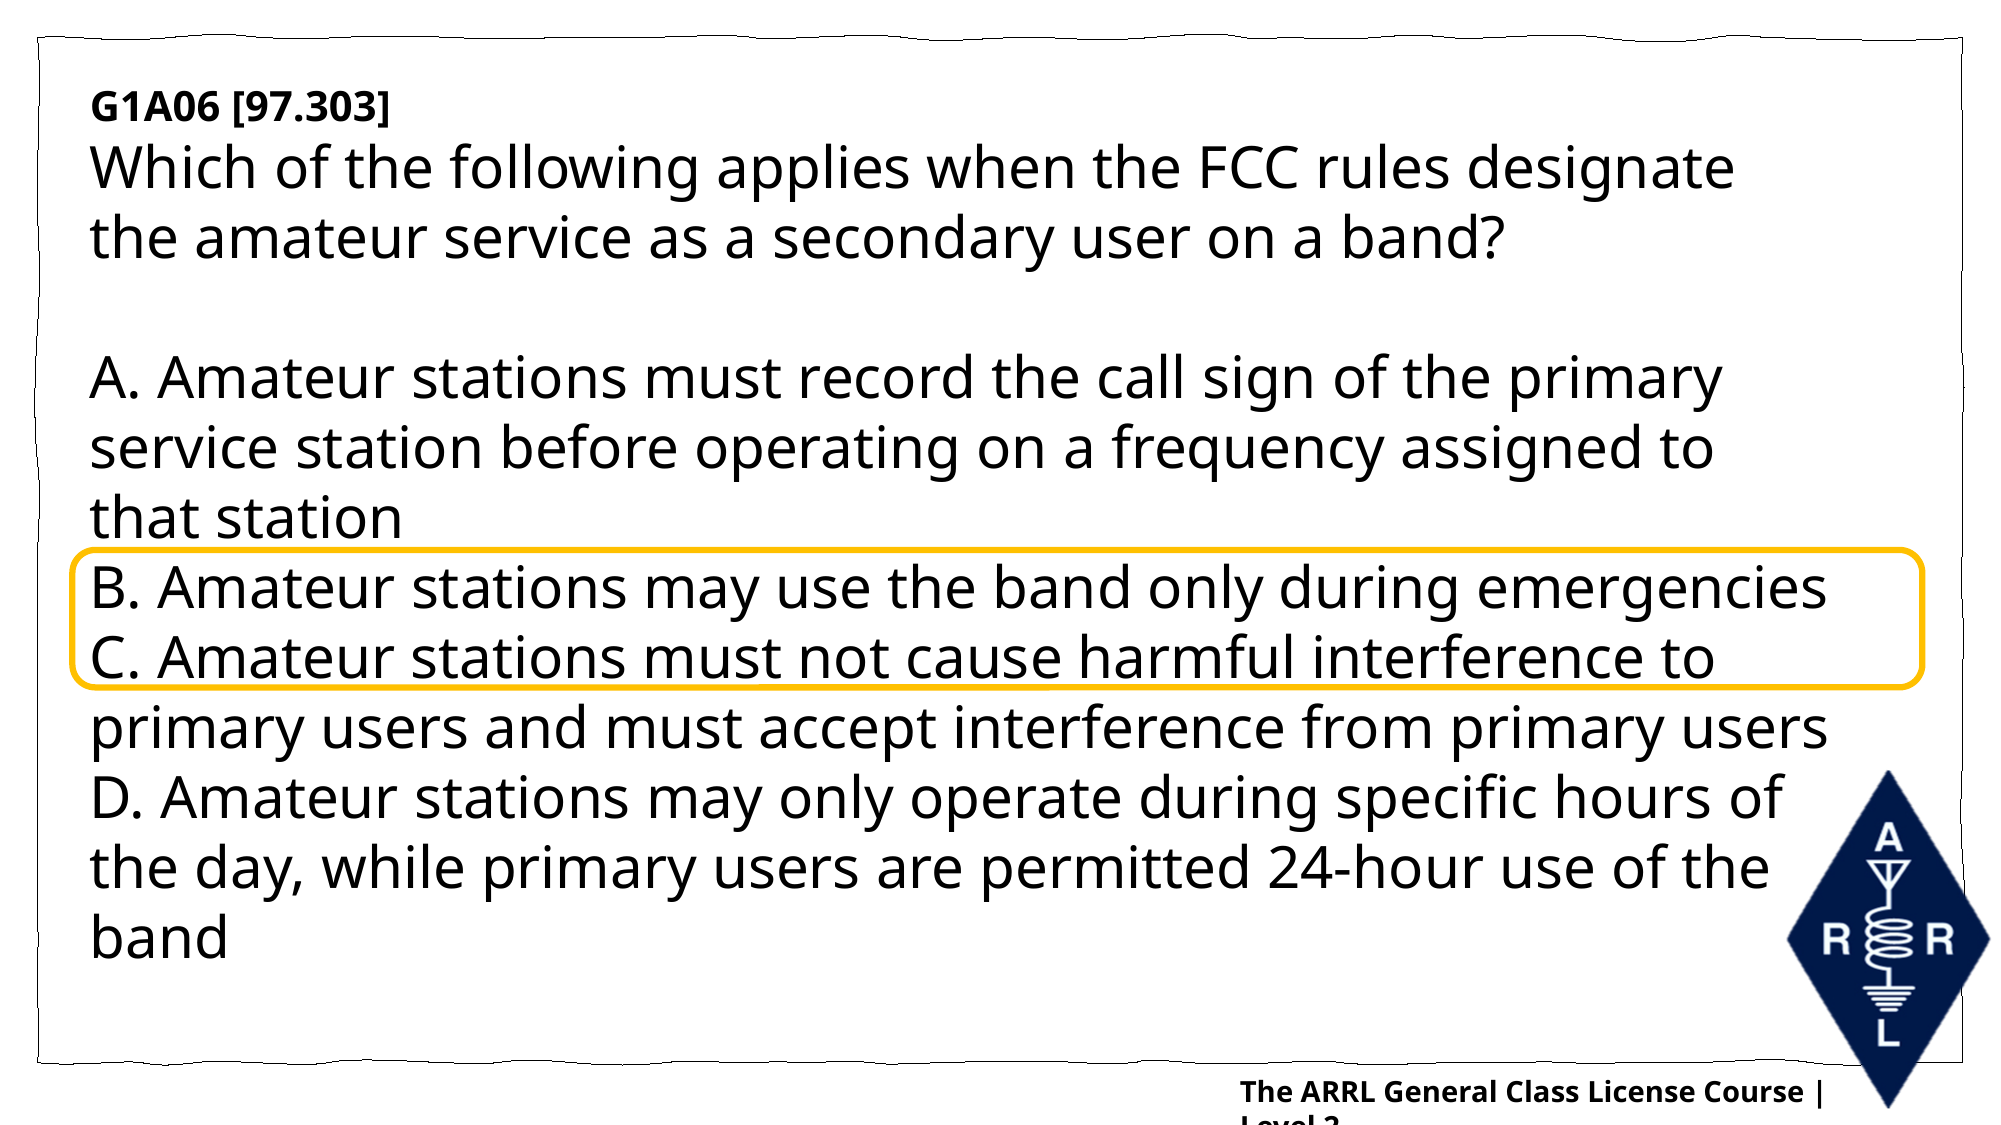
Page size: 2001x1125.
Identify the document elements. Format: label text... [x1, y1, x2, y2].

text_box G1A06 [97.303] Which of the following applies when the FCC rules designate the amateur service as a secondary user on a band? A. Amateur stations must record the call sign of the primary service station before operating on a frequency assigned to that station B. Amateur stations may use the band only during emergencies C. Amateur stations must not cause harmful interference to primary users and must accept interference from primary users D. Amateur stations may only operate during specific hours of the day, while primary users are permitted 24-hour use of the band [75, 679, 1850, 978]
picture [1773, 752, 1999, 1125]
text_box G1A06 [97.303] Which of the following applies when the FCC rules designate the amateur service as a secondary user on a band? A. Amateur stations must record the call sign of the primary service station before operating on a frequency assigned to that station B. Amateur stations may use the band only during emergencies C. Amateur stations must not cause harmful interference to primary users and must accept interference from primary users D. Amateur stations may only operate during specific hours of the day, while primary users are permitted 24-hour use of the band [75, 72, 1850, 558]
text_box [71, 548, 1924, 689]
